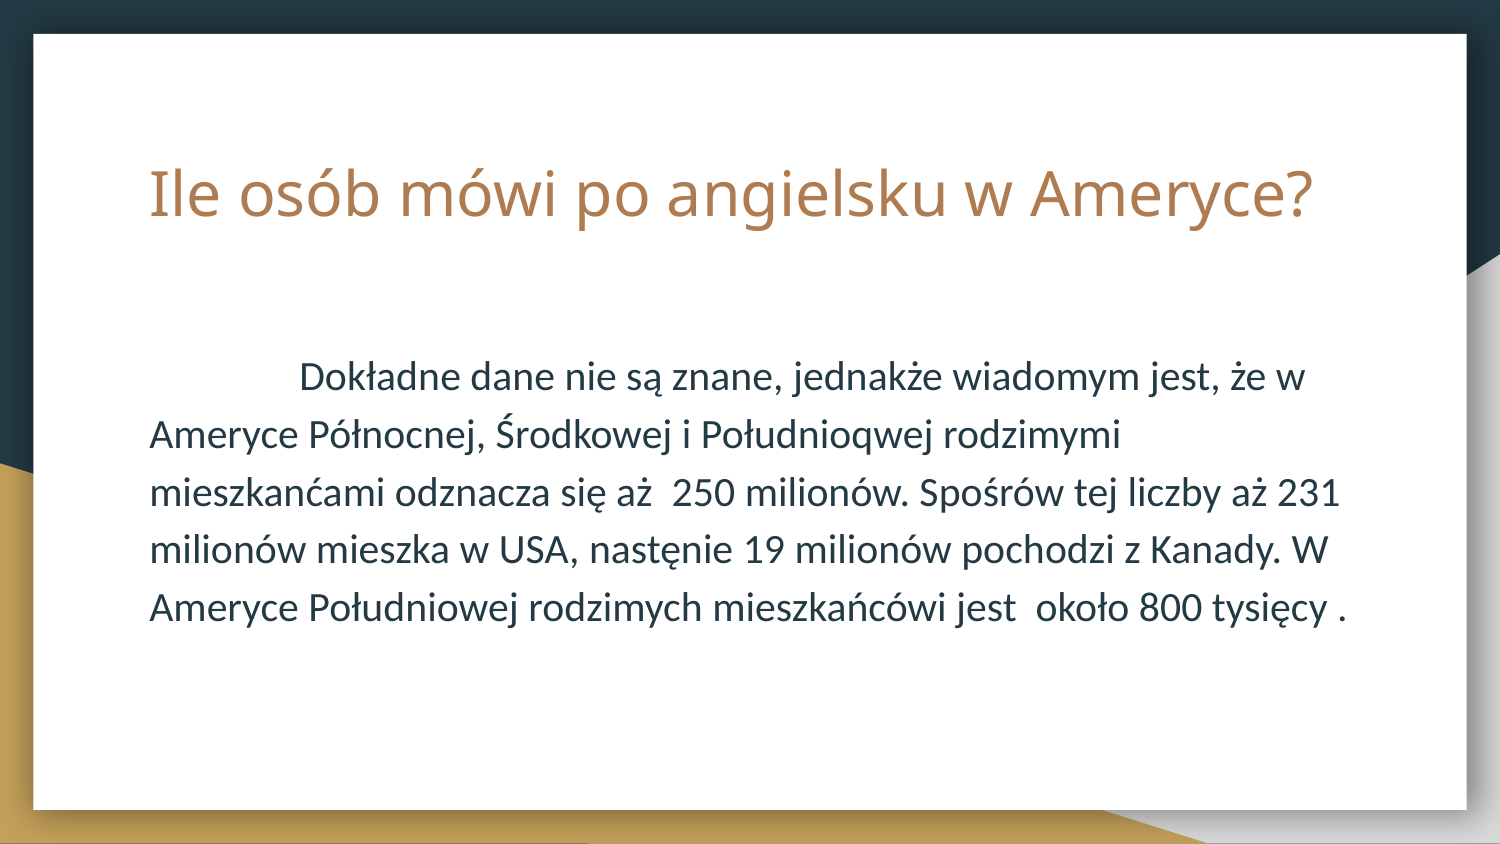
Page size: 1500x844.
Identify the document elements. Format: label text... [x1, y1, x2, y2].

title Ile osób mówi po angielsku w Ameryce? [134, 138, 1366, 296]
list Dokładne dane nie są znane, jednakże wiadomym jest, że w Ameryce Północnej, Środkowej i Południoqwej rodzimymi mieszkanćami odznacza się aż 250 milionów. Spośrów tej liczby aż 231 milionów mieszka w USA, nastęnie 19 milionów pochodzi z Kanady. W Ameryce Południowej rodzimych mieszkańcówi jest około 800 tysięcy . [134, 326, 1366, 729]
